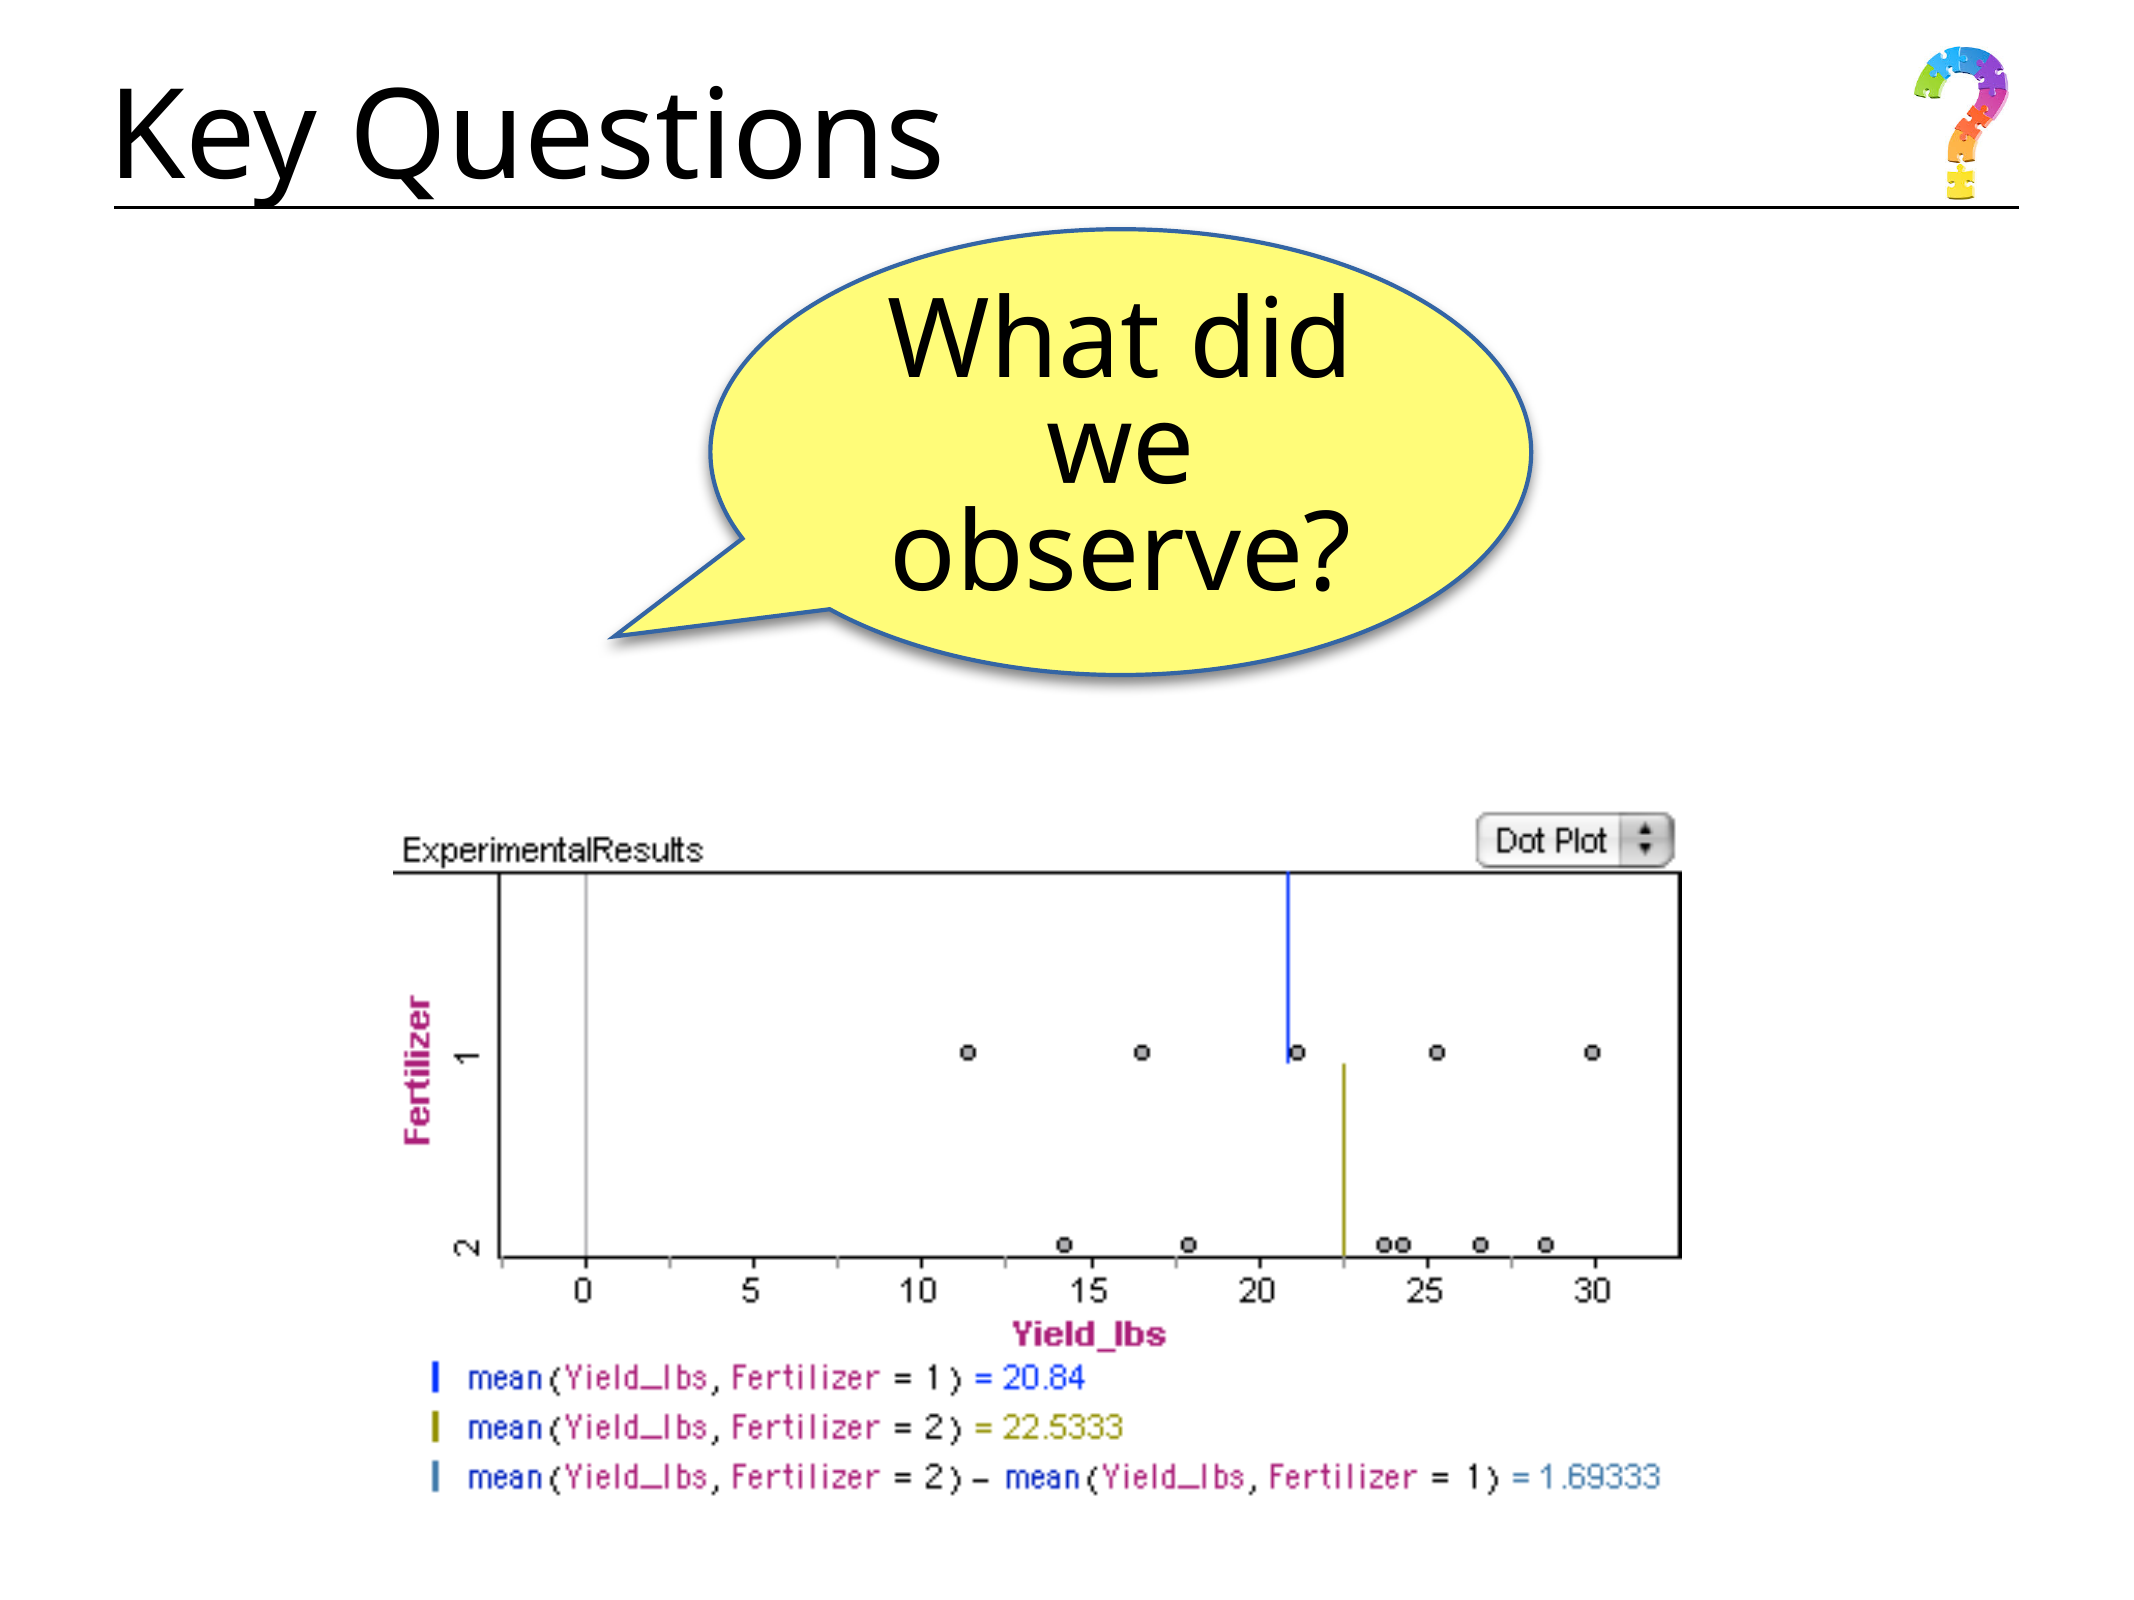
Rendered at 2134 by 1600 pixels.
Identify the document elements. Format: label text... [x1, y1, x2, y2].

text_box Key Questions [108, 41, 113, 215]
text_box What did we observe? [614, 229, 1532, 676]
picture [393, 803, 1682, 1503]
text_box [114, 35, 2026, 210]
